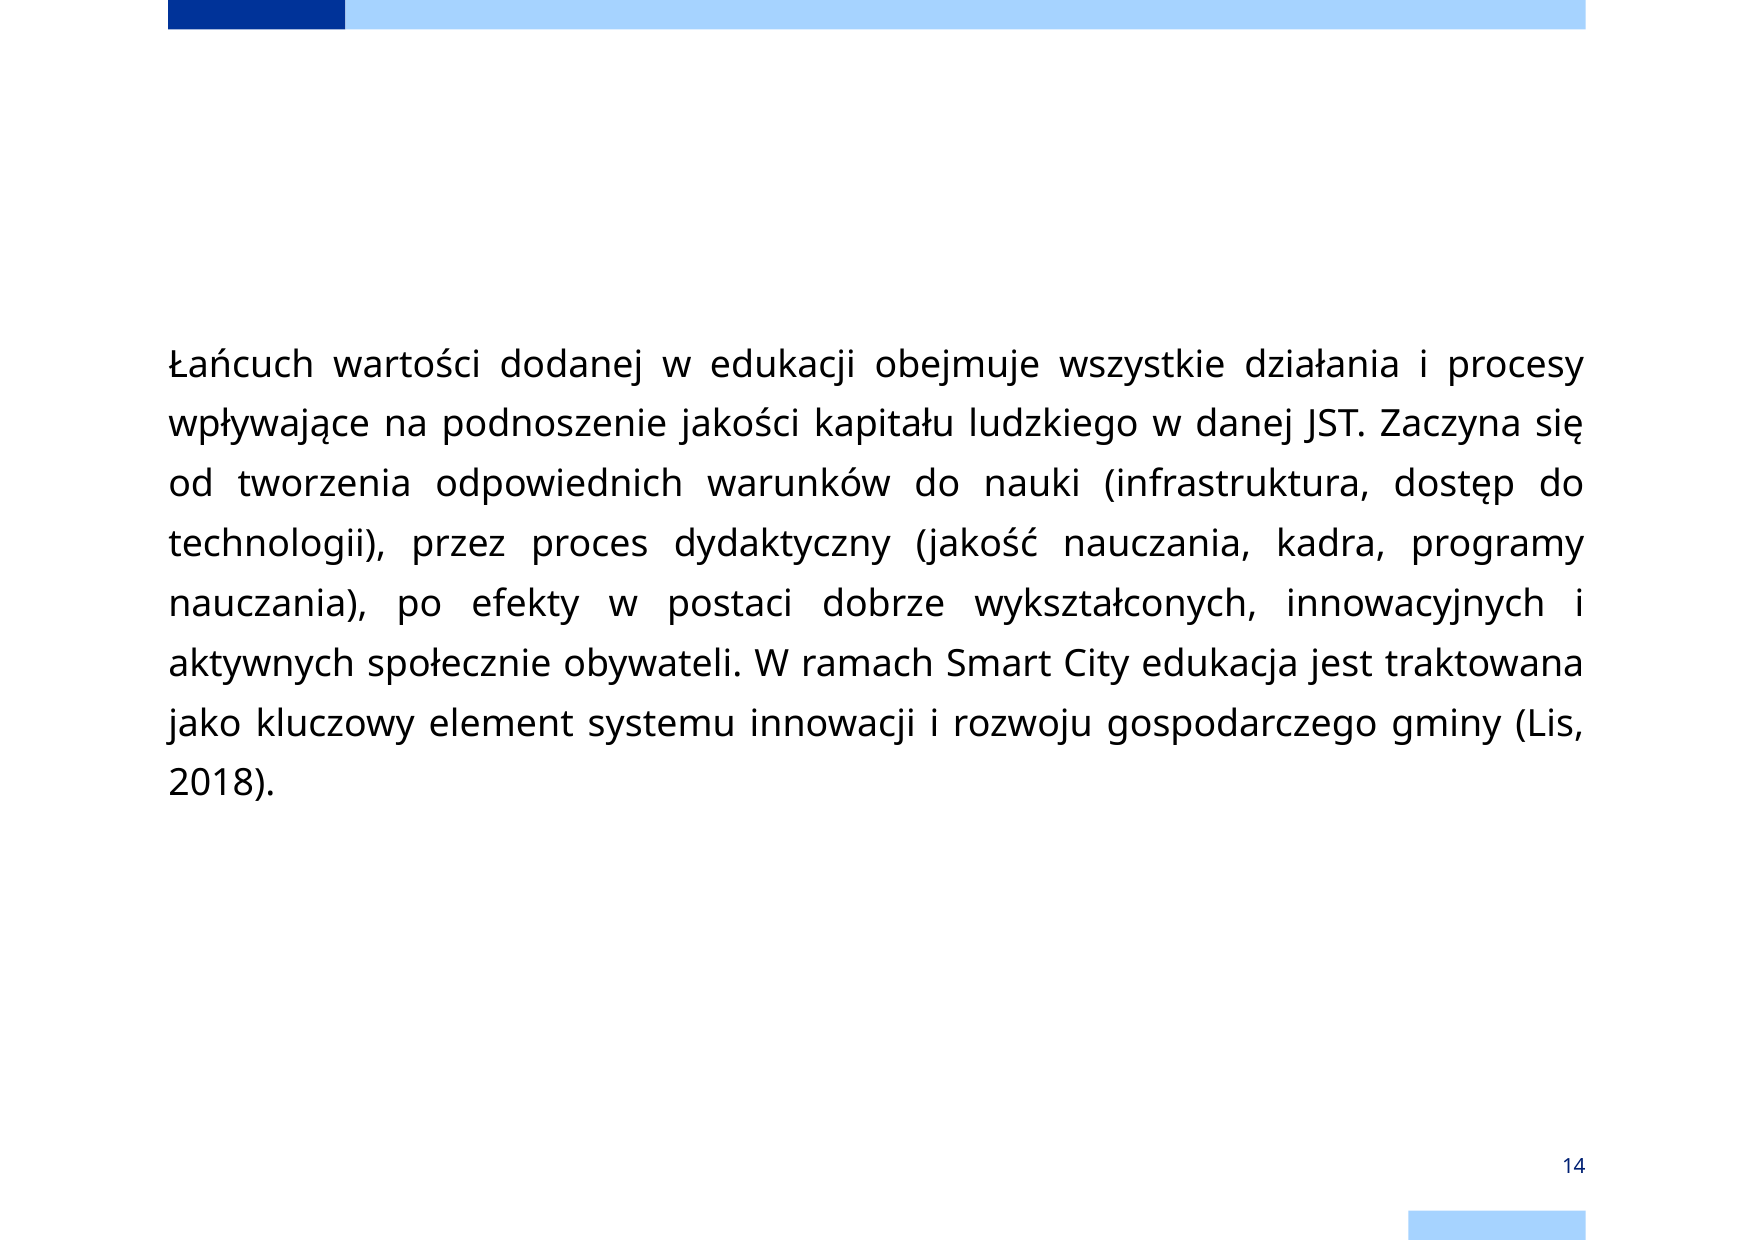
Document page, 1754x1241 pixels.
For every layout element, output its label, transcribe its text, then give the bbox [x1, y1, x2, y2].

slide_number ‹#› [1408, 1151, 1586, 1182]
list Łańcuch wartości dodanej w edukacji obejmuje wszystkie działania i procesy wpływające na podnoszenie jakości kapitału ludzkiego w danej JST. Zaczyna się od tworzenia odpowiednich warunków do nauki (infrastruktura, dostęp do technologii), przez proces dydaktyczny (jakość nauczania, kadra, programy nauczania), po efekty w postaci dobrze wykształconych, innowacyjnych i aktywnych społecznie obywateli. W ramach Smart City edukacja jest traktowana jako kluczowy element systemu innowacji i rozwoju gospodarczego gminy (Lis, 2018). [168, 324, 1586, 1093]
